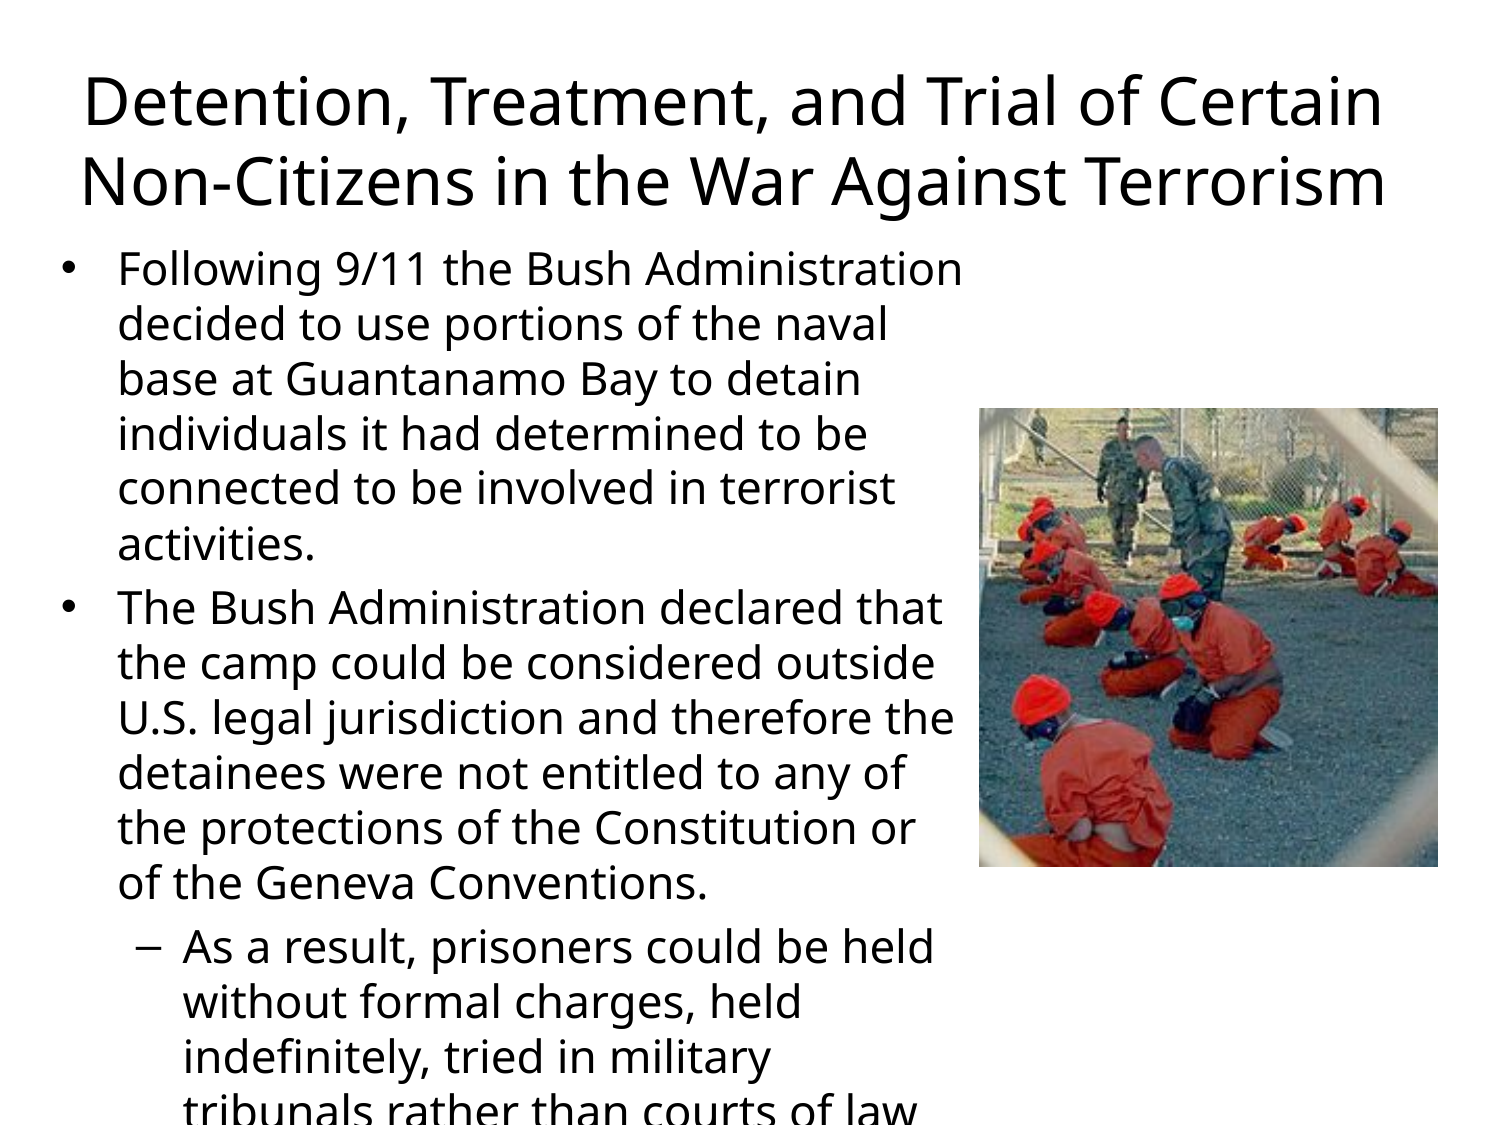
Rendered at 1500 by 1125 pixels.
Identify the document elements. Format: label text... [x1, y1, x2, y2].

list Following 9/11 the Bush Administration decided to use portions of the naval base at Guantanamo Bay to detain individuals it had determined to be connected to be involved in terrorist activities. The Bush Administration declared that the camp could be considered outside U.S. legal jurisdiction and therefore the detainees were not entitled to any of the protections of the Constitution or of the Geneva Conventions. As a result, prisoners could be held without formal charges, held indefinitely, tried in military tribunals rather than courts of law [45, 231, 980, 975]
title Detention, Treatment, and Trial of Certain Non-Citizens in the War Against Terrorism [0, 45, 1470, 233]
picture [978, 408, 1438, 868]
